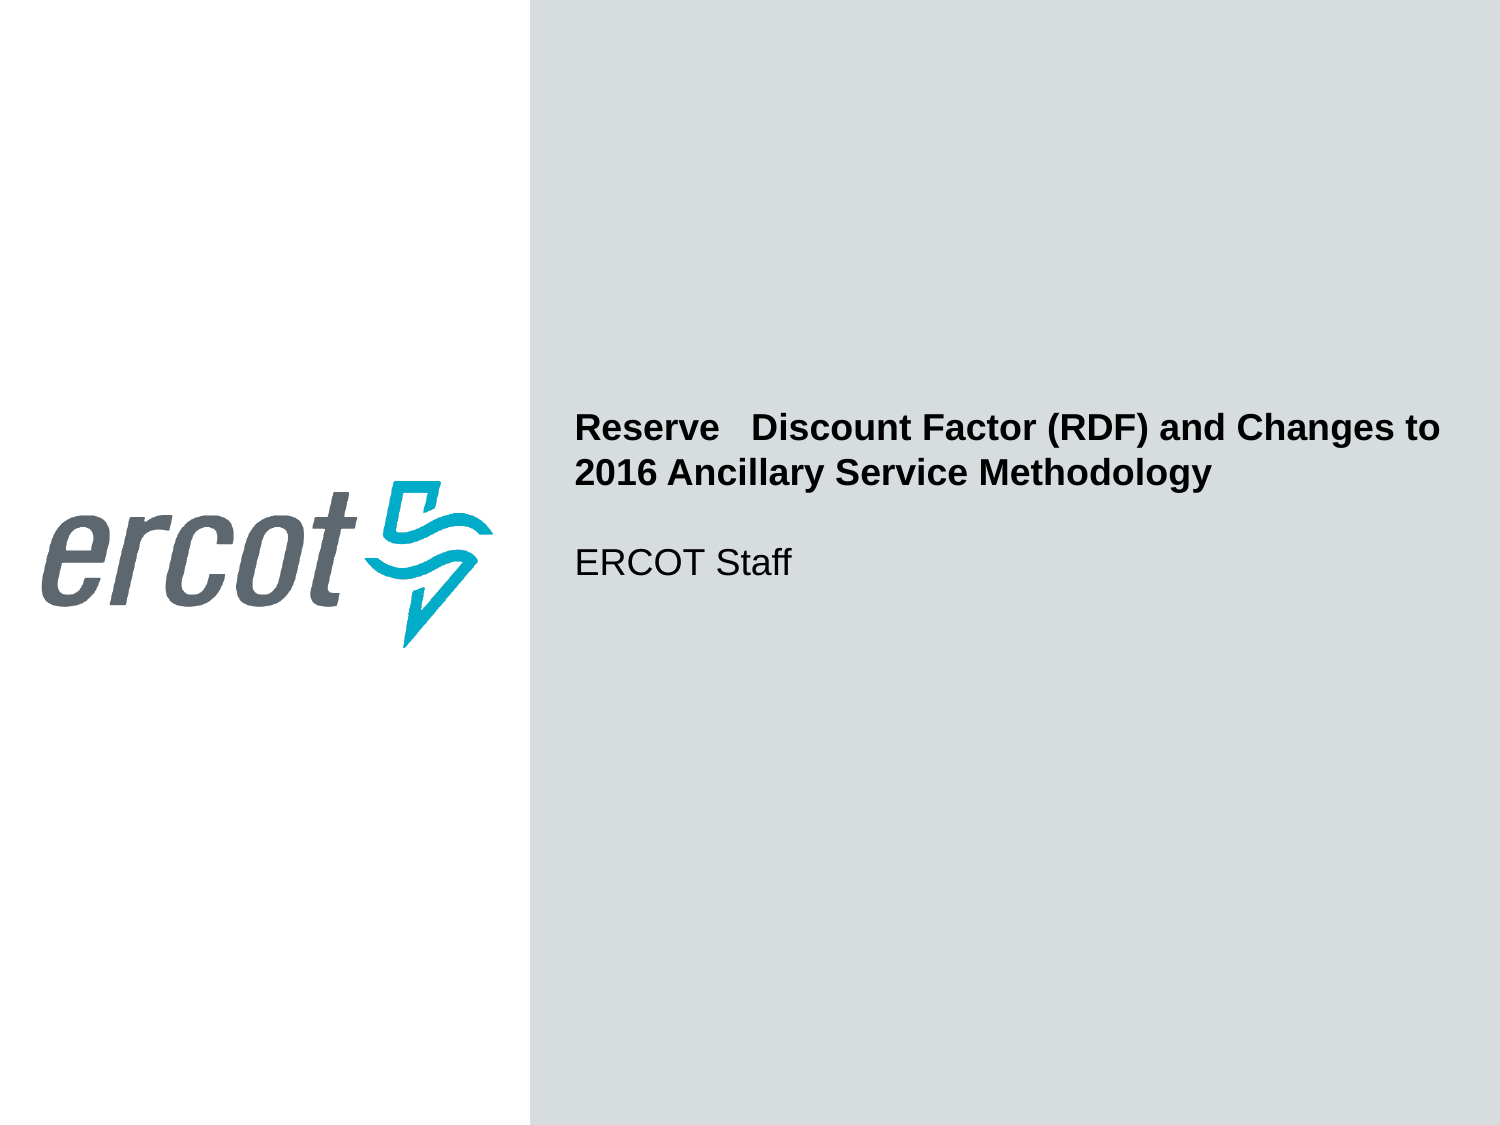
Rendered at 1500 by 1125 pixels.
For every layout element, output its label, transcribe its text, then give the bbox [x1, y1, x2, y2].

picture [32, 471, 501, 654]
text_box Reserve Discount Factor (RDF) and Changes to 2016 Ancillary Service Methodology ERCOT Staff [559, 395, 1486, 636]
